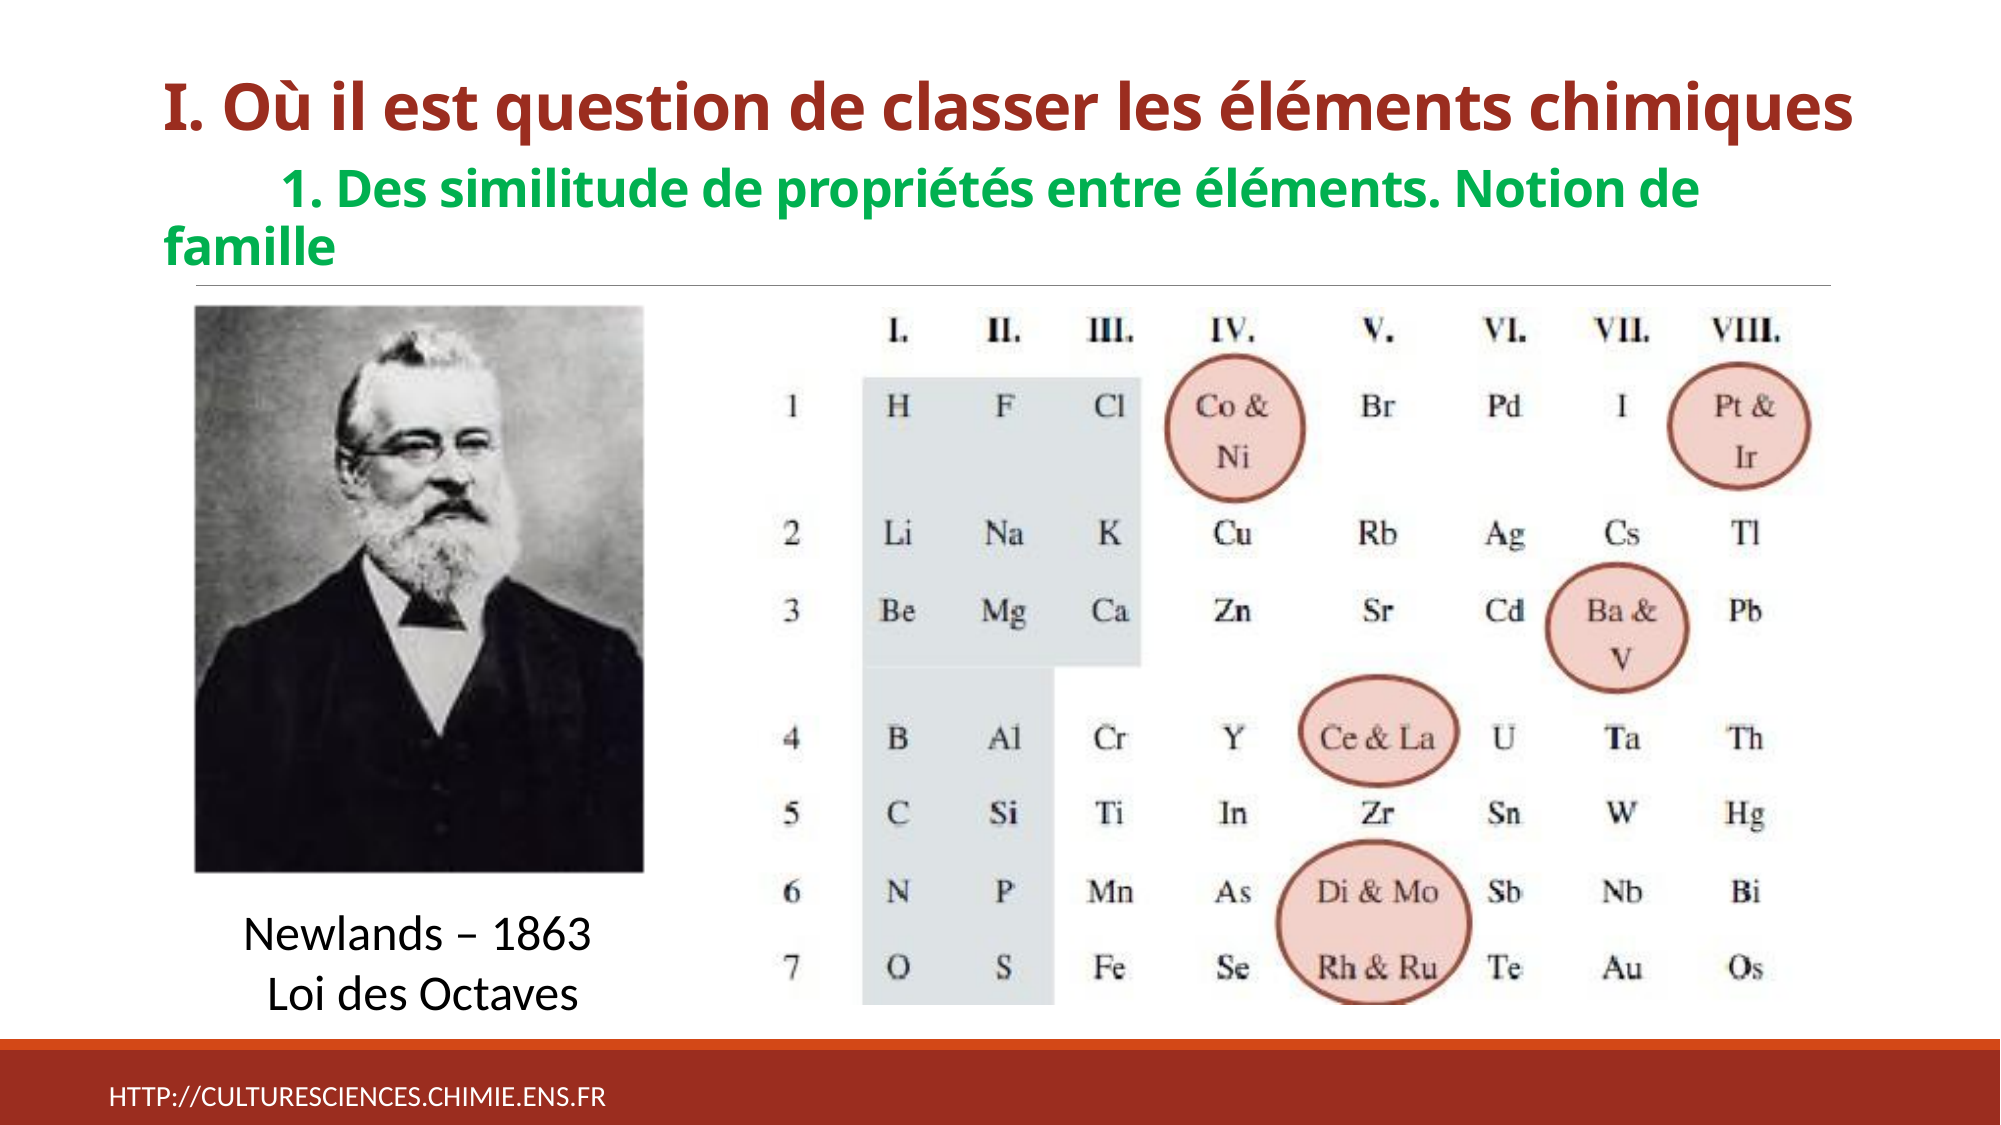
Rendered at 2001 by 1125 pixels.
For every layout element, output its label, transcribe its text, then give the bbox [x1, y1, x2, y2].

picture [756, 307, 1831, 1005]
text_box Newlands – 1863 Loi des Octaves [197, 906, 649, 1028]
title I. Où il est question de classer les éléments chimiques 1. Des similitude de propriétés entre éléments. Notion de famille [148, 46, 1891, 284]
picture [179, 290, 667, 896]
footer http://culturesciences.chimie.ens.fr [20, 1065, 696, 1125]
